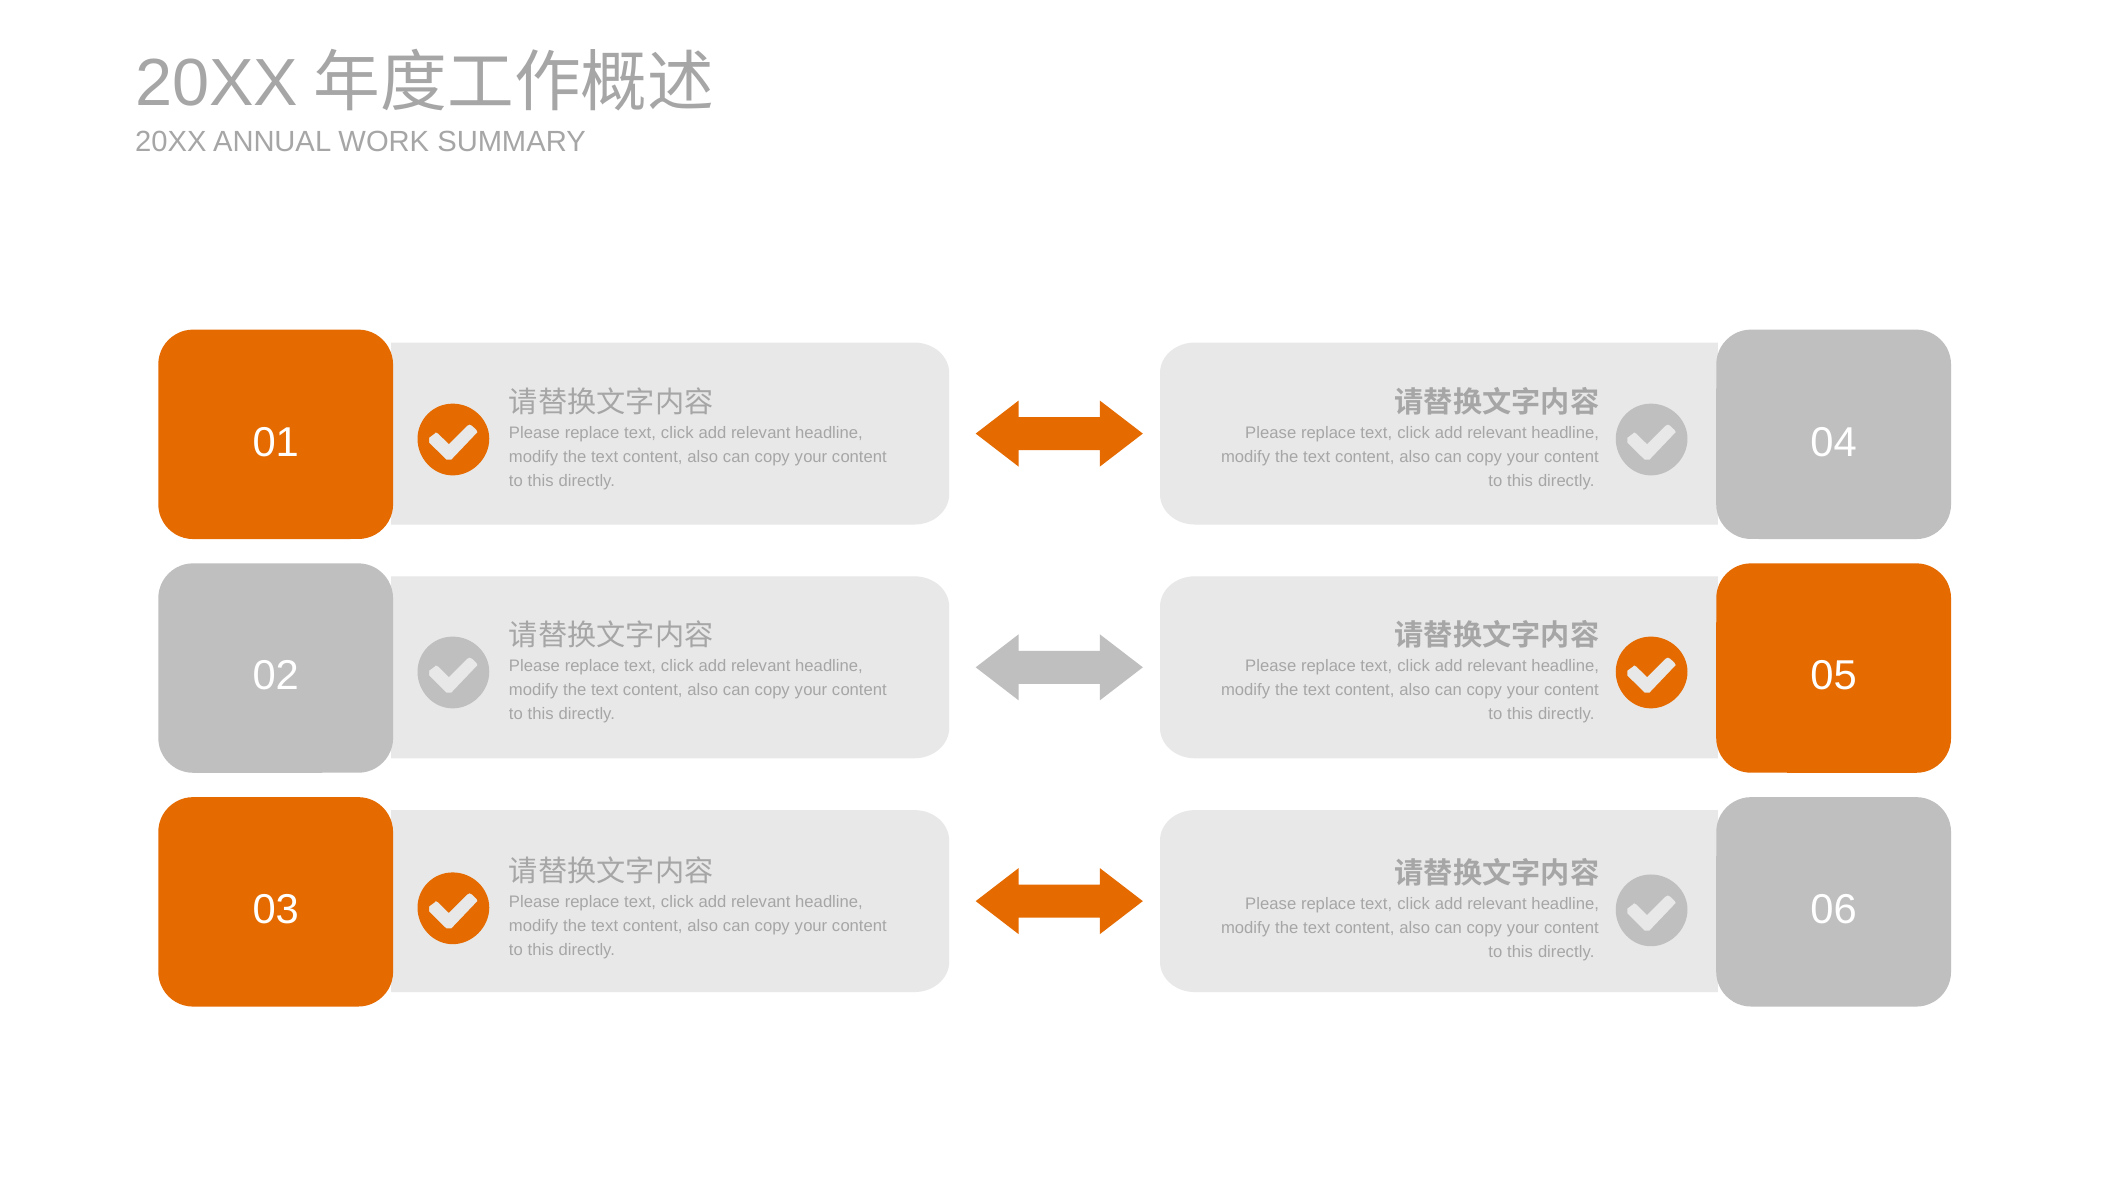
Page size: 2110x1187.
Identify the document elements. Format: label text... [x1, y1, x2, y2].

text_box [1615, 403, 1688, 476]
text_box [1158, 341, 1720, 526]
text_box [1615, 874, 1688, 947]
text_box [390, 341, 951, 526]
text_box [390, 575, 951, 760]
text_box [974, 398, 1145, 469]
text_box 请替换文字内容 Please replace text, click add relevant headline, modify the text content, also can copy your content to this directly. [508, 844, 897, 959]
text_box 01 [157, 328, 395, 541]
text_box 20XX ANNUAL WORK SUMMARY [135, 122, 596, 158]
text_box [390, 809, 951, 994]
text_box [417, 403, 490, 476]
text_box 06 [1715, 796, 1953, 1008]
text_box 请替换文字内容 Please replace text, click add relevant headline, modify the text content, also can copy your content to this directly. [508, 376, 897, 490]
text_box [974, 865, 1145, 937]
text_box 02 [157, 562, 395, 774]
text_box 20XX年度工作概述 [135, 38, 783, 119]
text_box [974, 632, 1145, 703]
text_box 04 [1715, 328, 1953, 541]
text_box 请替换文字内容 Please replace text, click add relevant headline, modify the text content, also can copy your content to this directly. [1211, 609, 1600, 723]
text_box [1615, 636, 1688, 709]
text_box [417, 872, 490, 945]
text_box 05 [1715, 562, 1953, 774]
text_box 请替换文字内容 Please replace text, click add relevant headline, modify the text content, also can copy your content to this directly. [1211, 847, 1600, 961]
text_box 请替换文字内容 Please replace text, click add relevant headline, modify the text content, also can copy your content to this directly. [508, 609, 897, 723]
text_box [417, 636, 490, 709]
text_box 03 [157, 796, 395, 1008]
text_box [1158, 809, 1720, 994]
text_box [1158, 575, 1720, 760]
text_box 请替换文字内容 Please replace text, click add relevant headline, modify the text content, also can copy your content to this directly. [1211, 376, 1600, 490]
